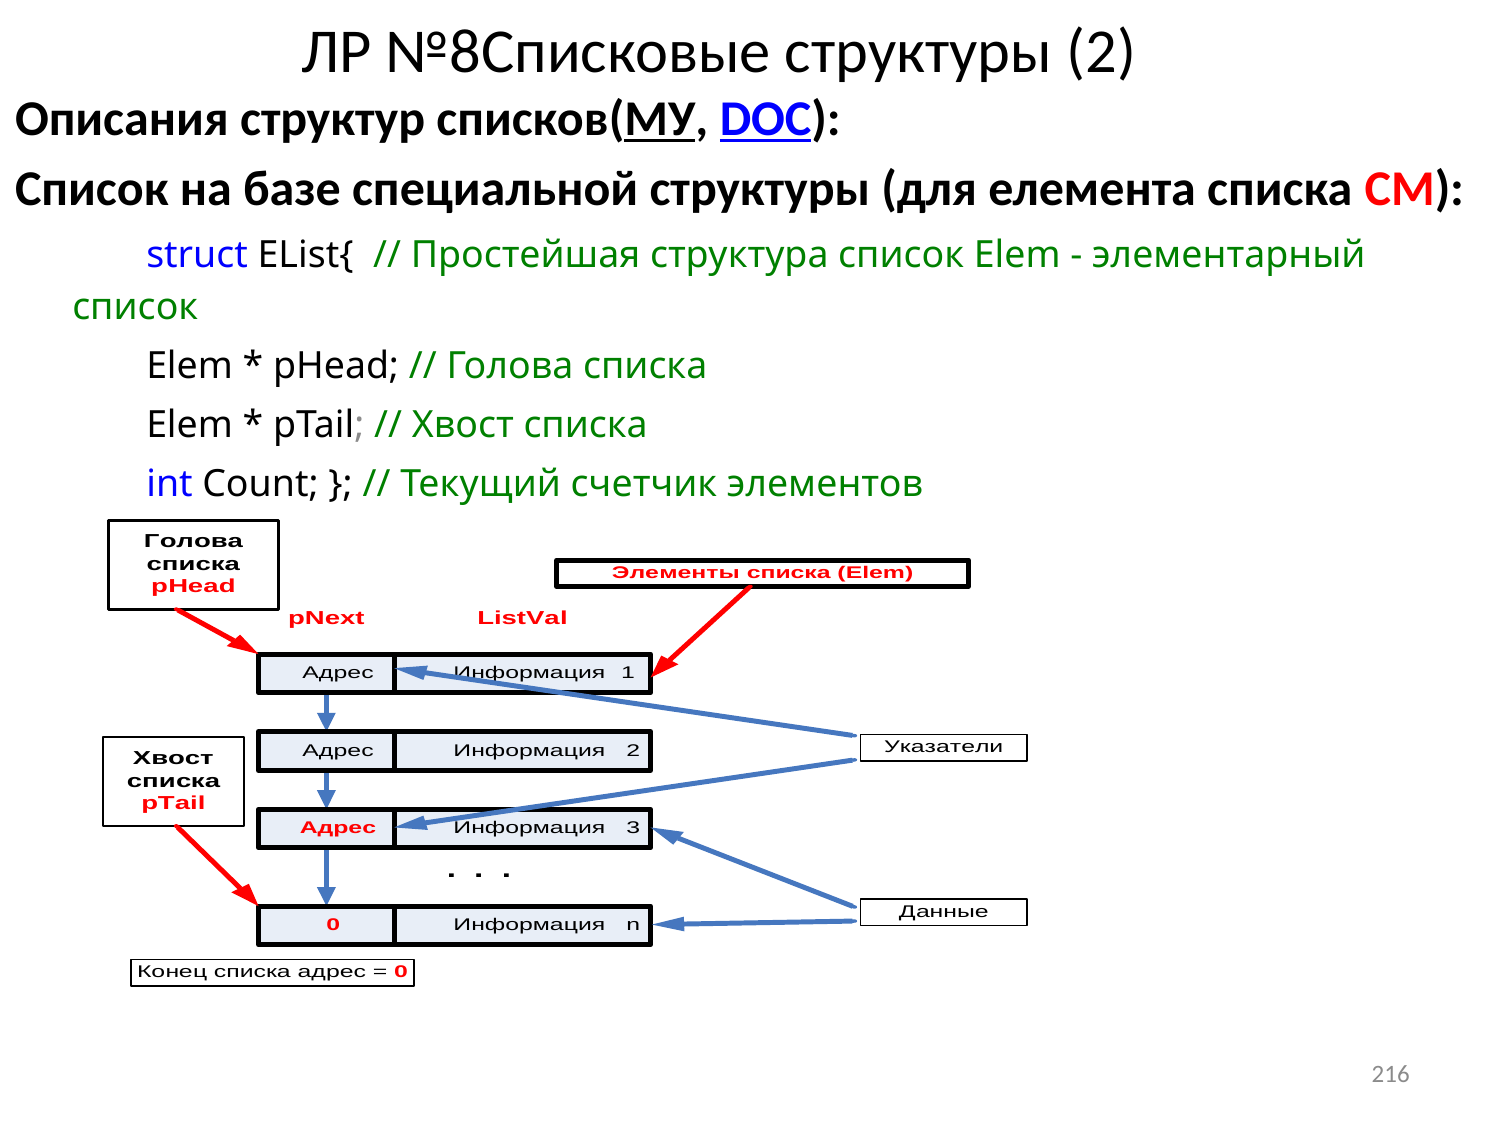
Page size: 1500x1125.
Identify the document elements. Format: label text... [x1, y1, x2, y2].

slide_number 216 [1074, 1042, 1425, 1103]
title ЛР №8Списковые структуры (2) [156, 0, 1282, 78]
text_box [100, 467, 1211, 1020]
text_box Описания структур списков(МУ, DOC): Список на базе специальной структуры (для елемента списка СМ): struct EList{ // Простейшая структура список Elem - элементарный список Elem * pHead; // Голова списка Elem * pTail; // Хвост списка int Count; }; // Текущий счетчик элементов [0, 78, 1495, 468]
